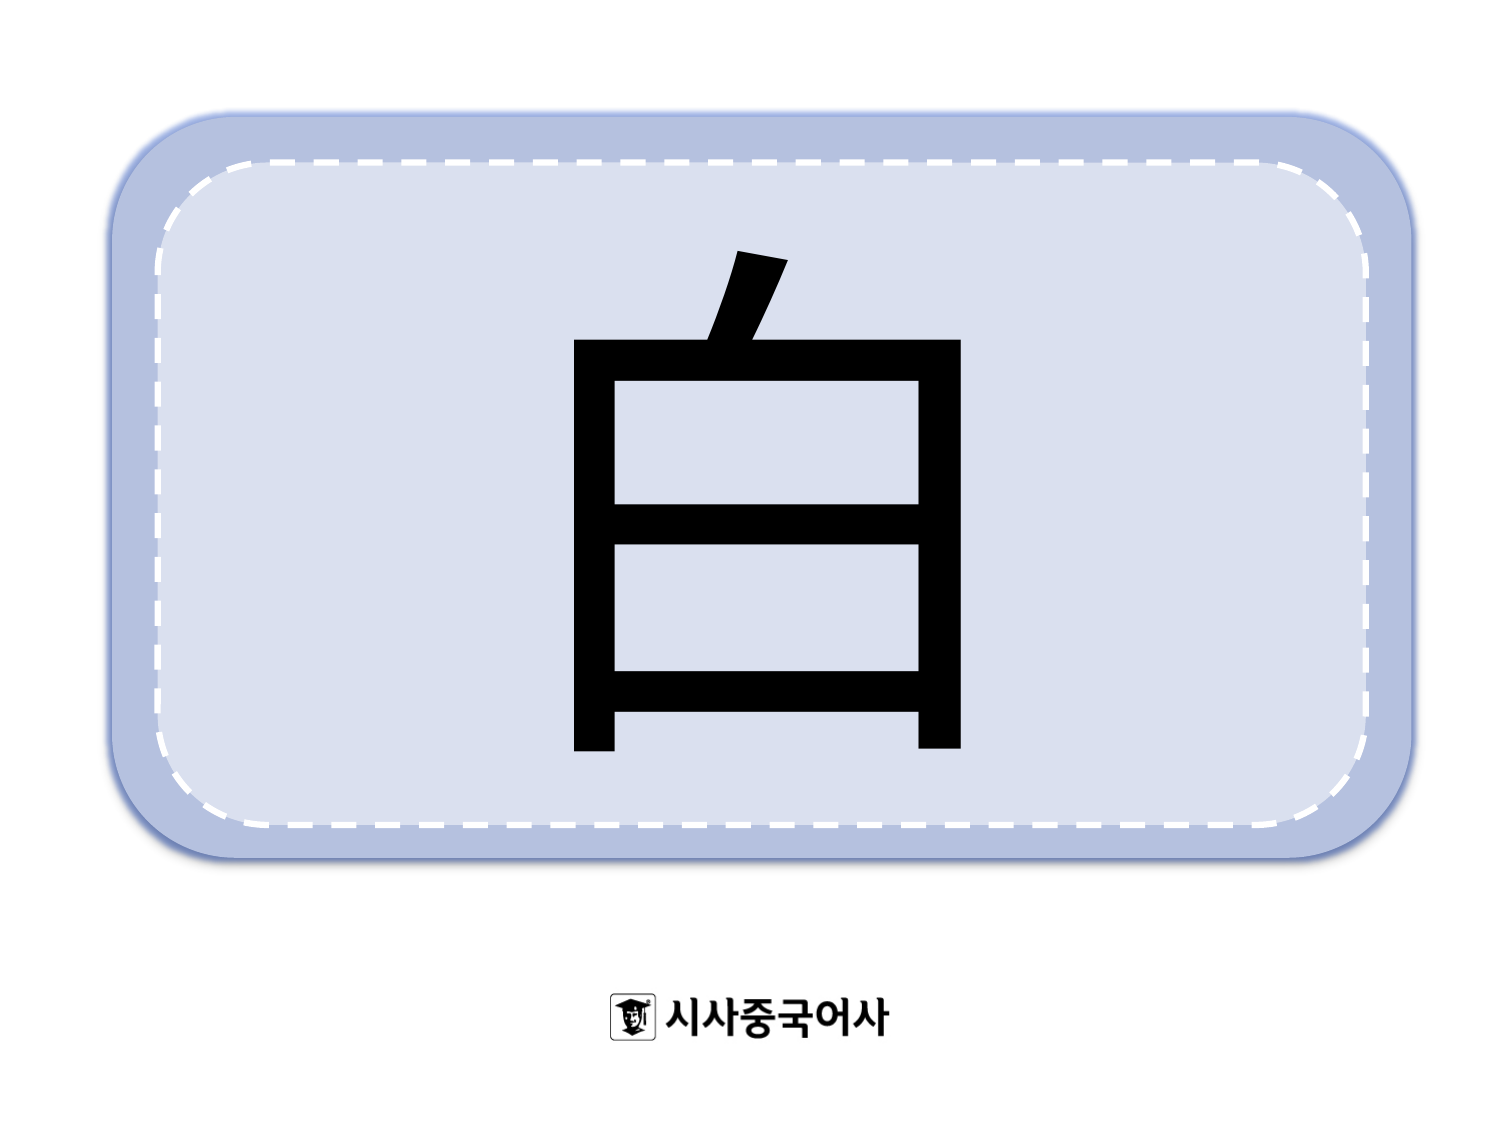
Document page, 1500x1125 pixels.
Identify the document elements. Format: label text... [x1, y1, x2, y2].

text_box 白 [162, 160, 1371, 824]
picture [602, 987, 898, 1047]
